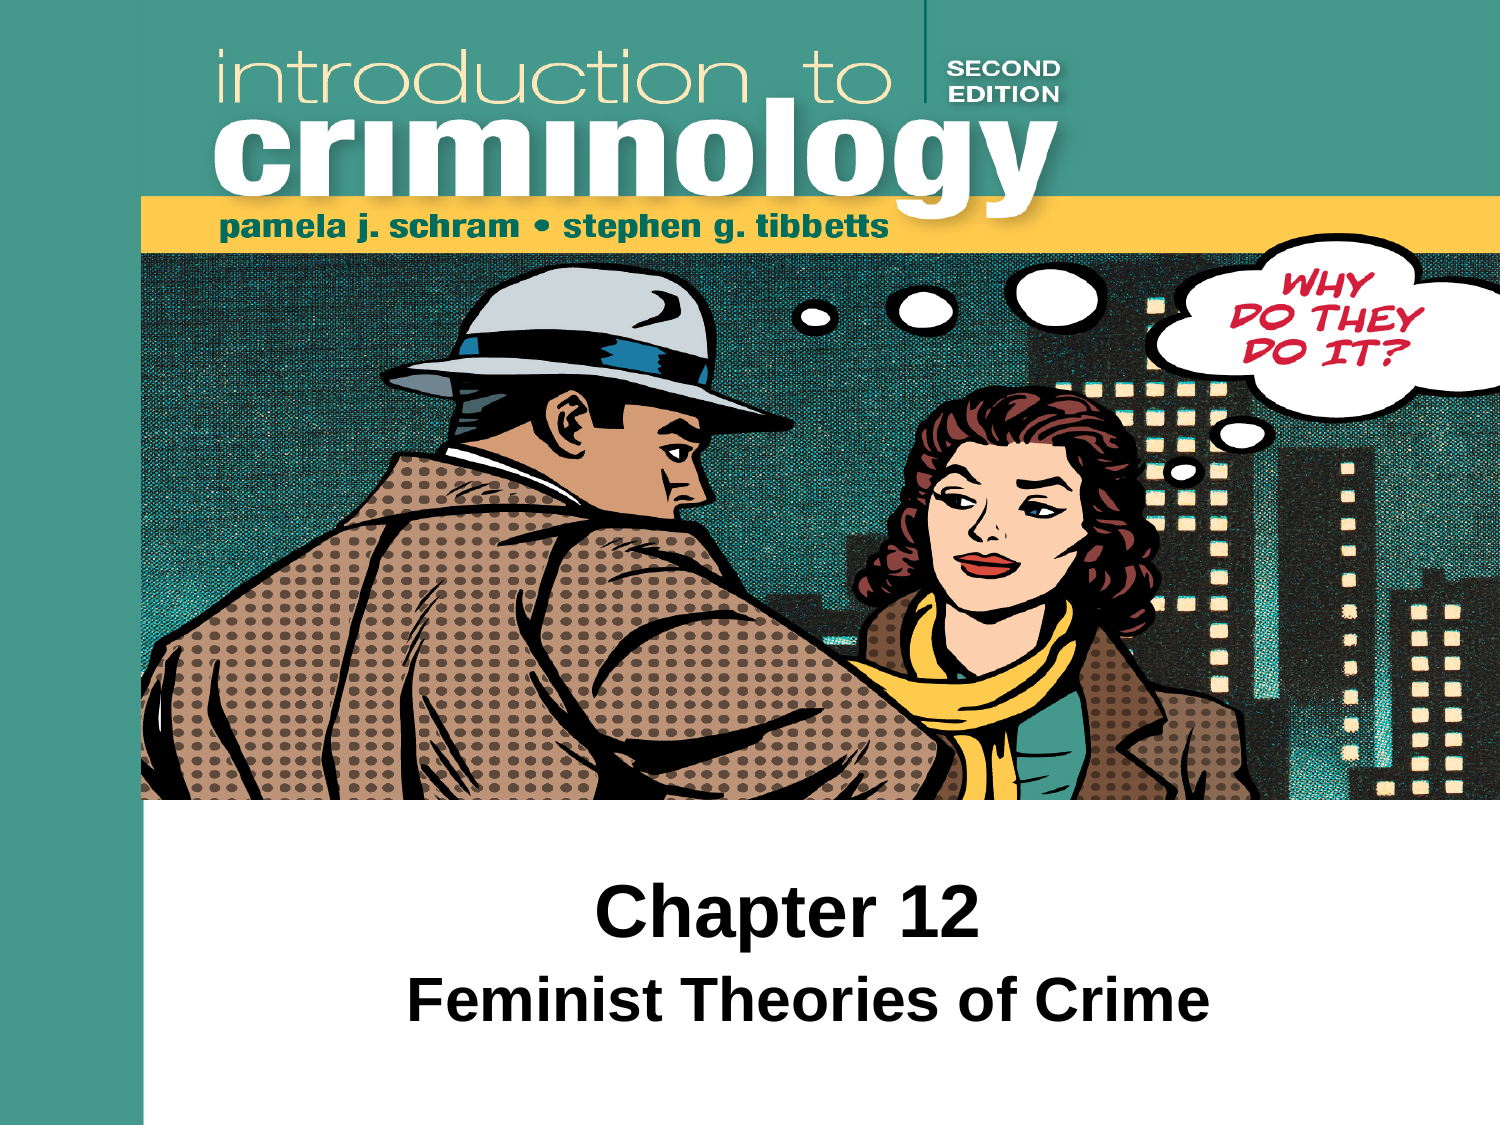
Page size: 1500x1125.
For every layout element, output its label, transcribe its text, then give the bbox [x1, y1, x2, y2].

title Chapter 12 [141, 825, 1435, 961]
list Feminist Theories of Crime [162, 959, 1457, 1060]
picture [0, 0, 1500, 1125]
